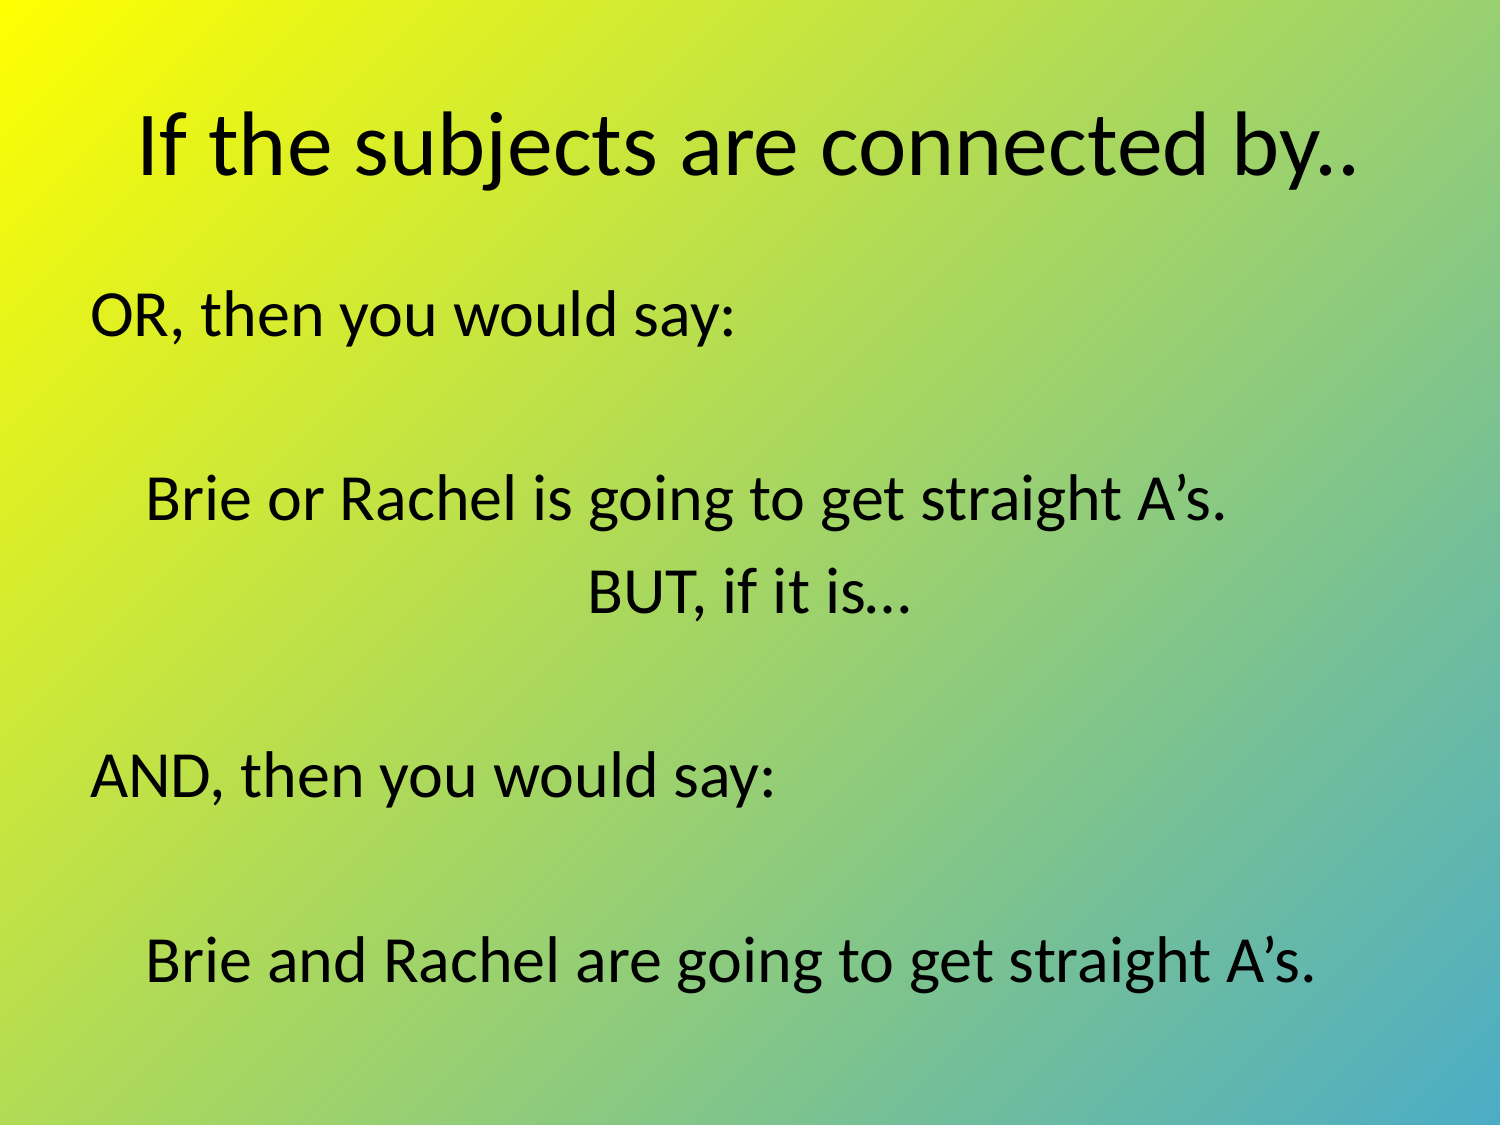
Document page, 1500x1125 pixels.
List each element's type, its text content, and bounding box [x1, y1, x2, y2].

list OR, then you would say: Brie or Rachel is going to get straight A’s. BUT, if it is… AND, then you would say: Brie and Rachel are going to get straight A’s. [75, 262, 1425, 1005]
title If the subjects are connected by.. [75, 45, 1425, 233]
